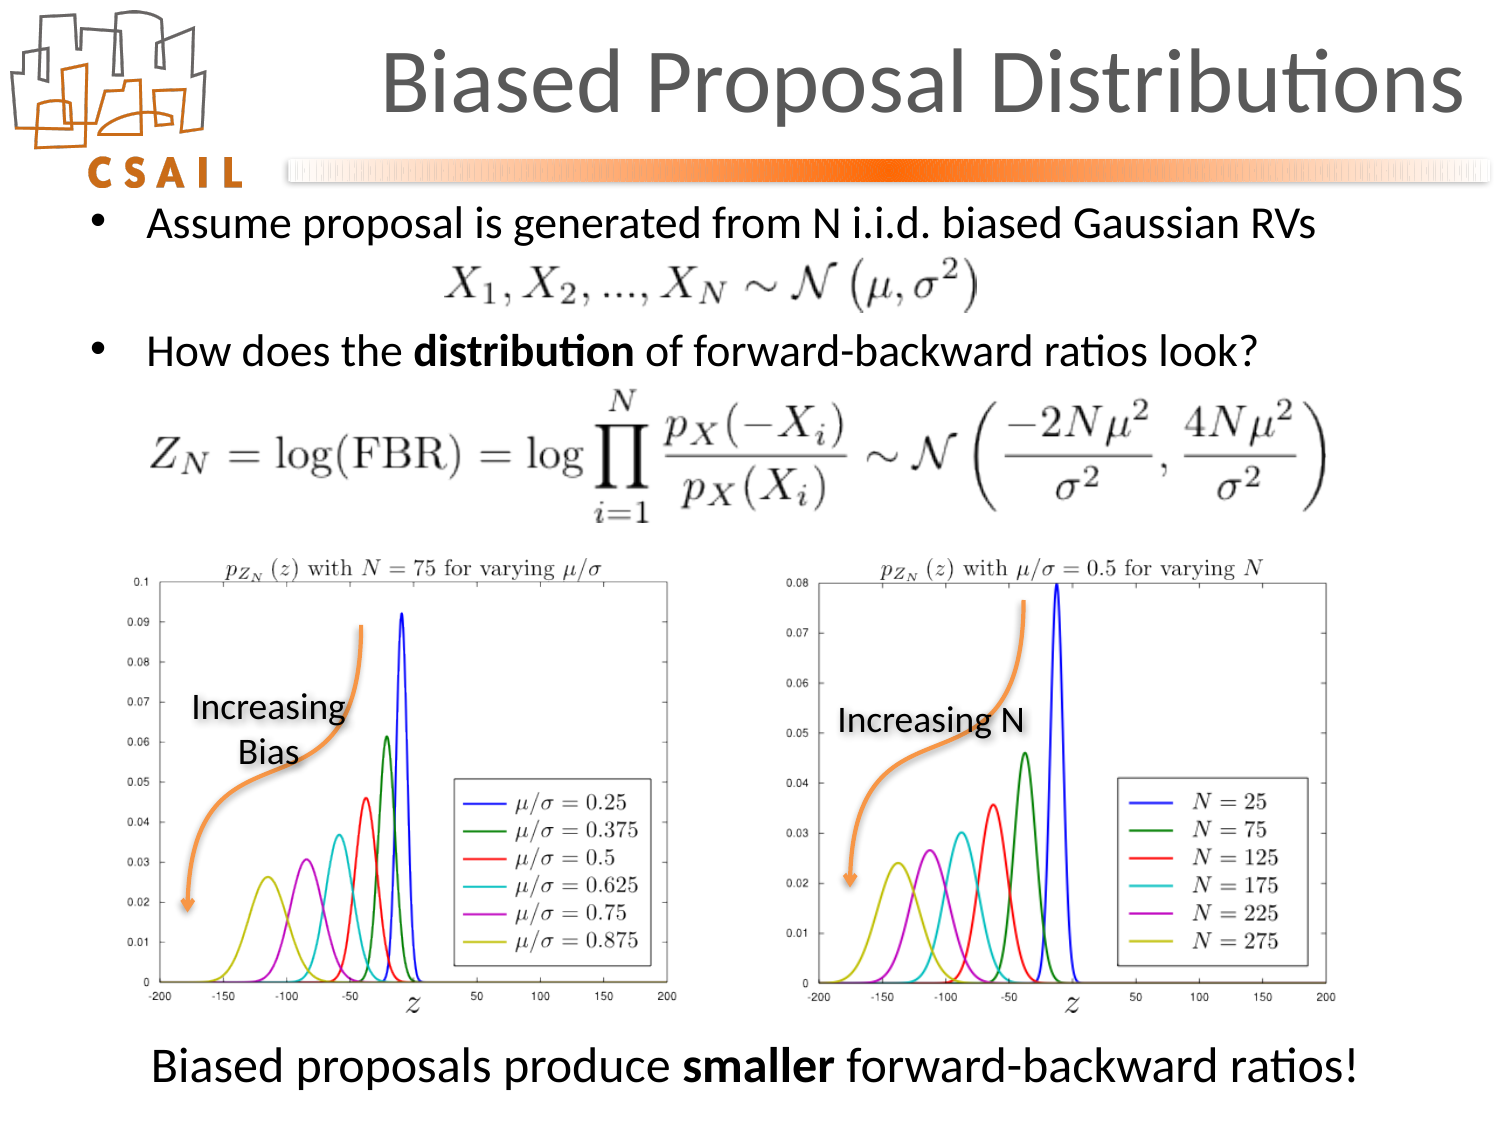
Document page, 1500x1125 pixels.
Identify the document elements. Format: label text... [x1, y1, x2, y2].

picture [444, 256, 977, 314]
list Assume proposal is generated from N i.i.d. biased Gaussian RVs How does the distribution of forward-backward ratios look? [75, 184, 1425, 965]
text_box Biased proposals produce smaller forward-backward ratios! [136, 1025, 1375, 1100]
title Biased Proposal Distributions [208, 4, 1483, 147]
picture [124, 558, 679, 1013]
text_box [130, 681, 419, 856]
picture [149, 387, 1328, 524]
picture [784, 558, 1338, 1013]
picture [10, 10, 242, 188]
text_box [792, 656, 1081, 831]
